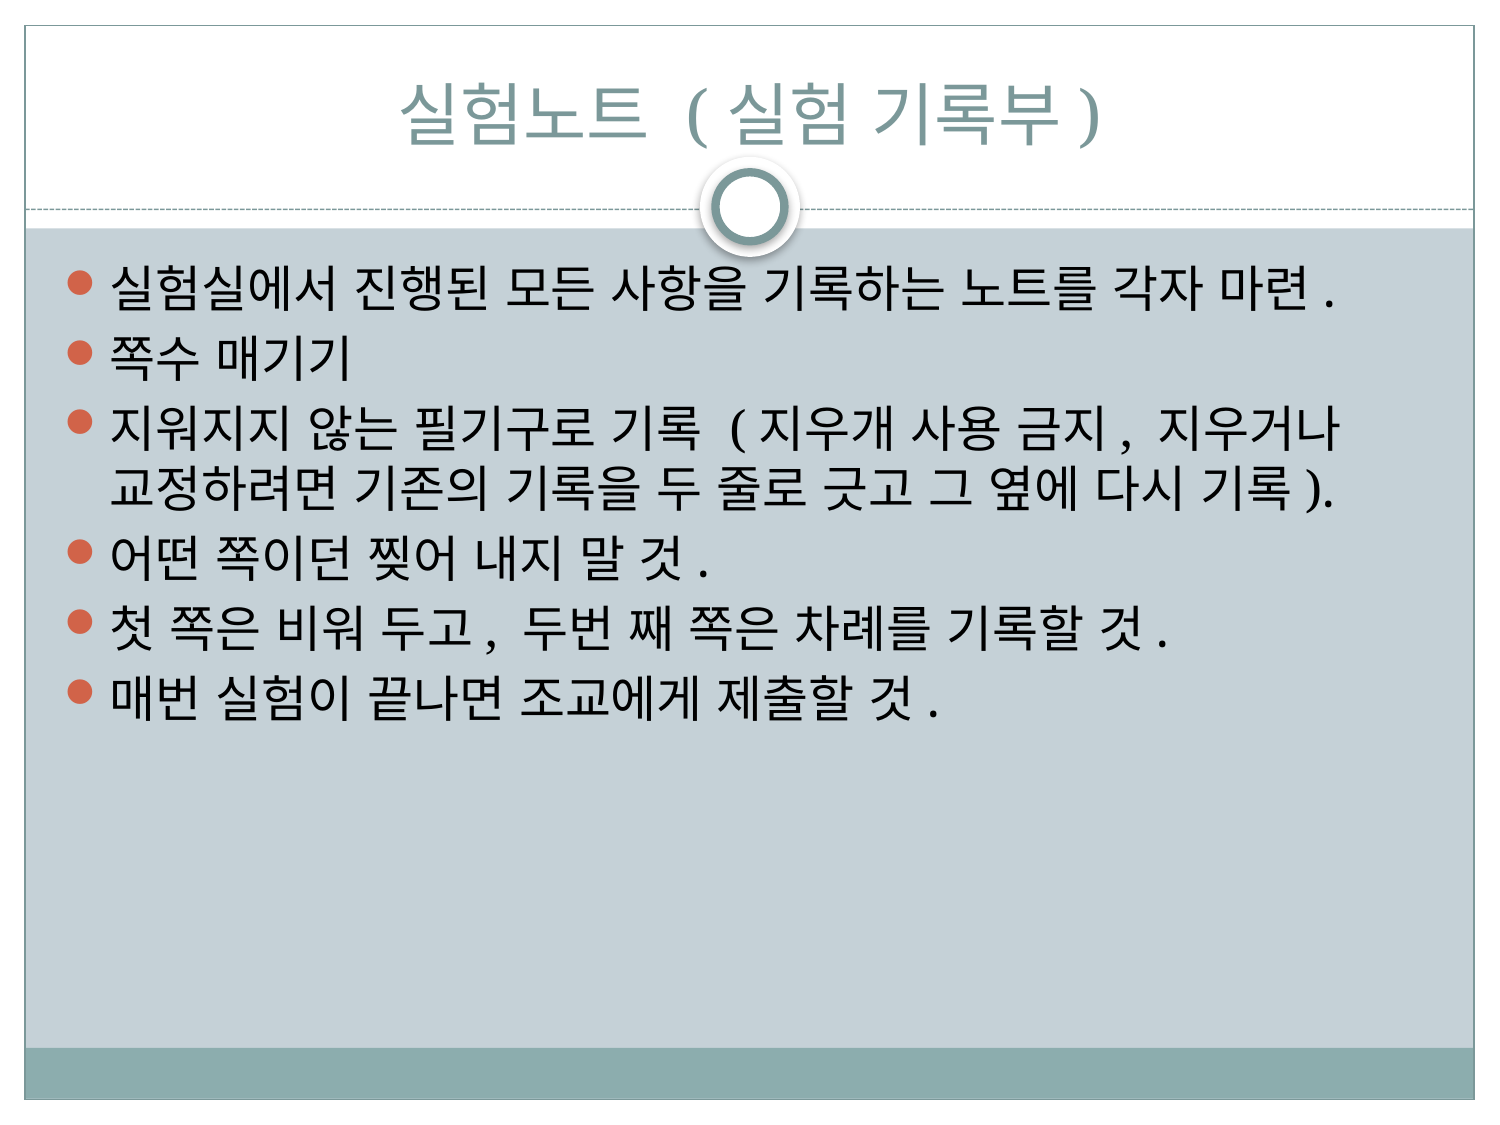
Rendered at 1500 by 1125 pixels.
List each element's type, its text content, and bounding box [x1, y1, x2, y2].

title 실험노트 (실험 기록부) [49, 37, 1450, 162]
list 실험실에서 진행된 모든 사항을 기록하는 노트를 각자 마련. 쪽수 매기기 지워지지 않는 필기구로 기록 (지우개 사용 금지, 지우거나 교정하려면 기존의 기록을 두 줄로 긋고 그 옆에 다시 기록). 어떤 쪽이던 찢어 내지 말 것. 첫 쪽은 비워 두고, 두번 째 쪽은 차례를 기록할 것. 매번 실험이 끝나면 조교에게 제출할 것. [49, 250, 1445, 1001]
